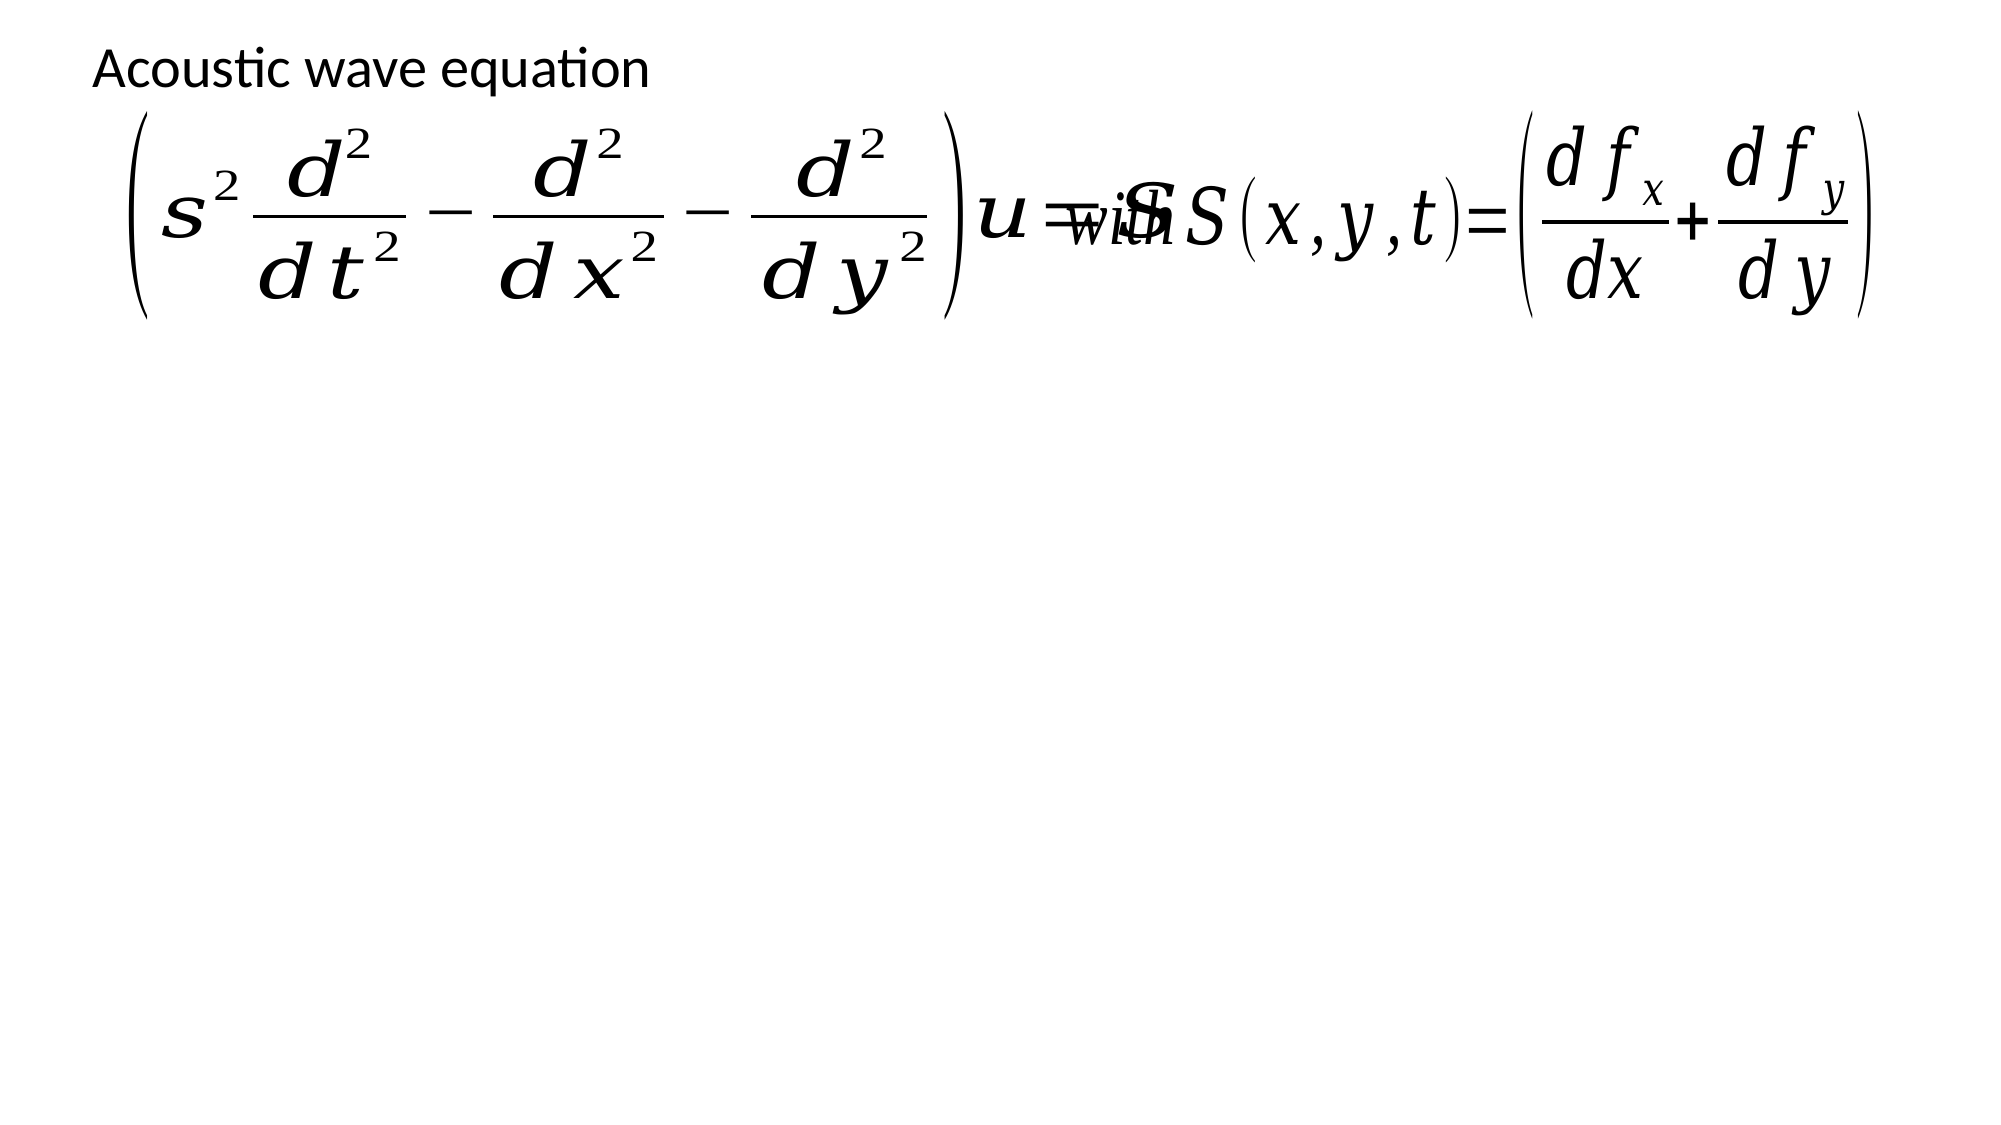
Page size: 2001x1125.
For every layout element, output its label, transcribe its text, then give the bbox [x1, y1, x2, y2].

text_box Acoustic wave equation [77, 21, 667, 107]
